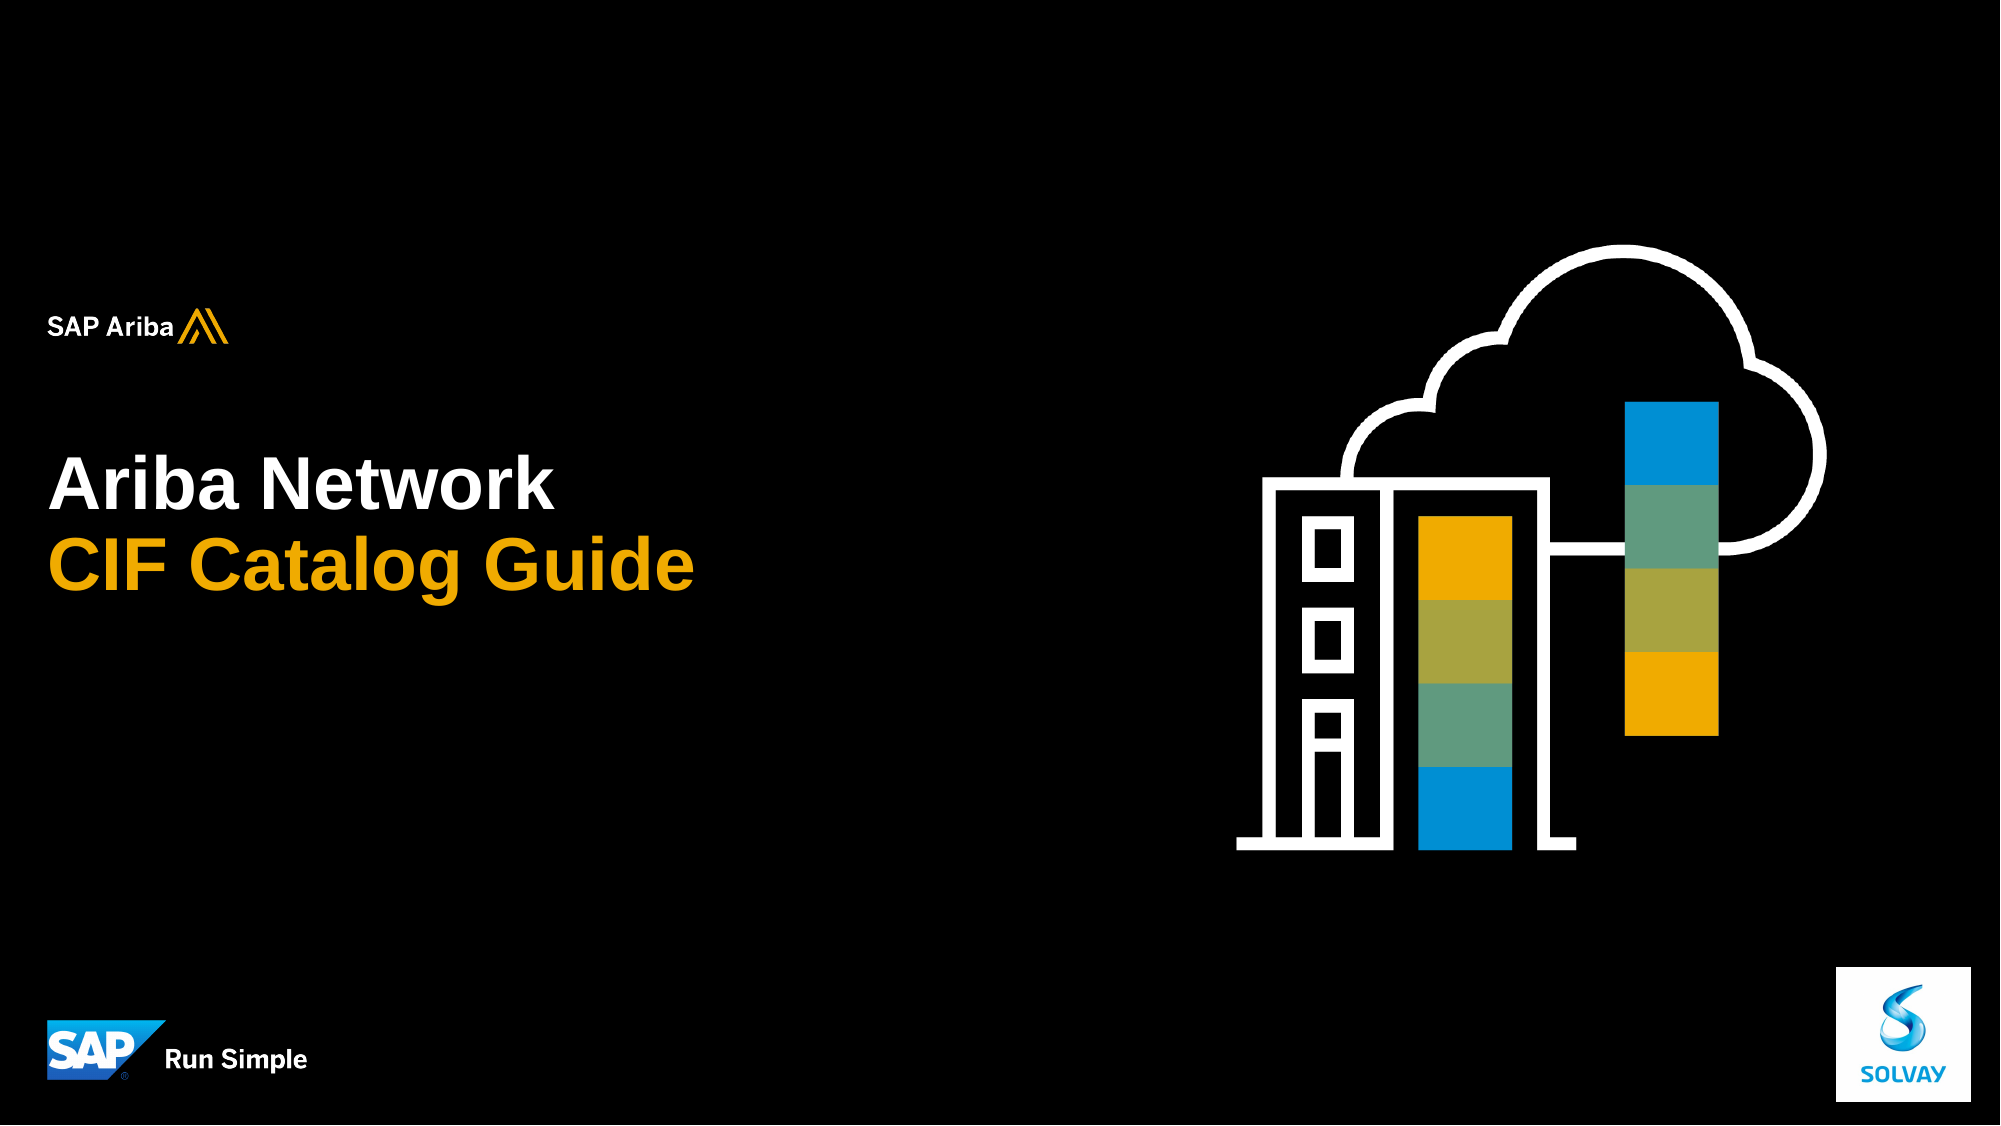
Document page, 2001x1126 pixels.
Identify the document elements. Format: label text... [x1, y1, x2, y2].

title Ariba Network CIF Catalog Guide [47, 444, 1093, 608]
picture [47, 1020, 307, 1080]
picture [47, 308, 229, 344]
picture [1140, 157, 1972, 1102]
